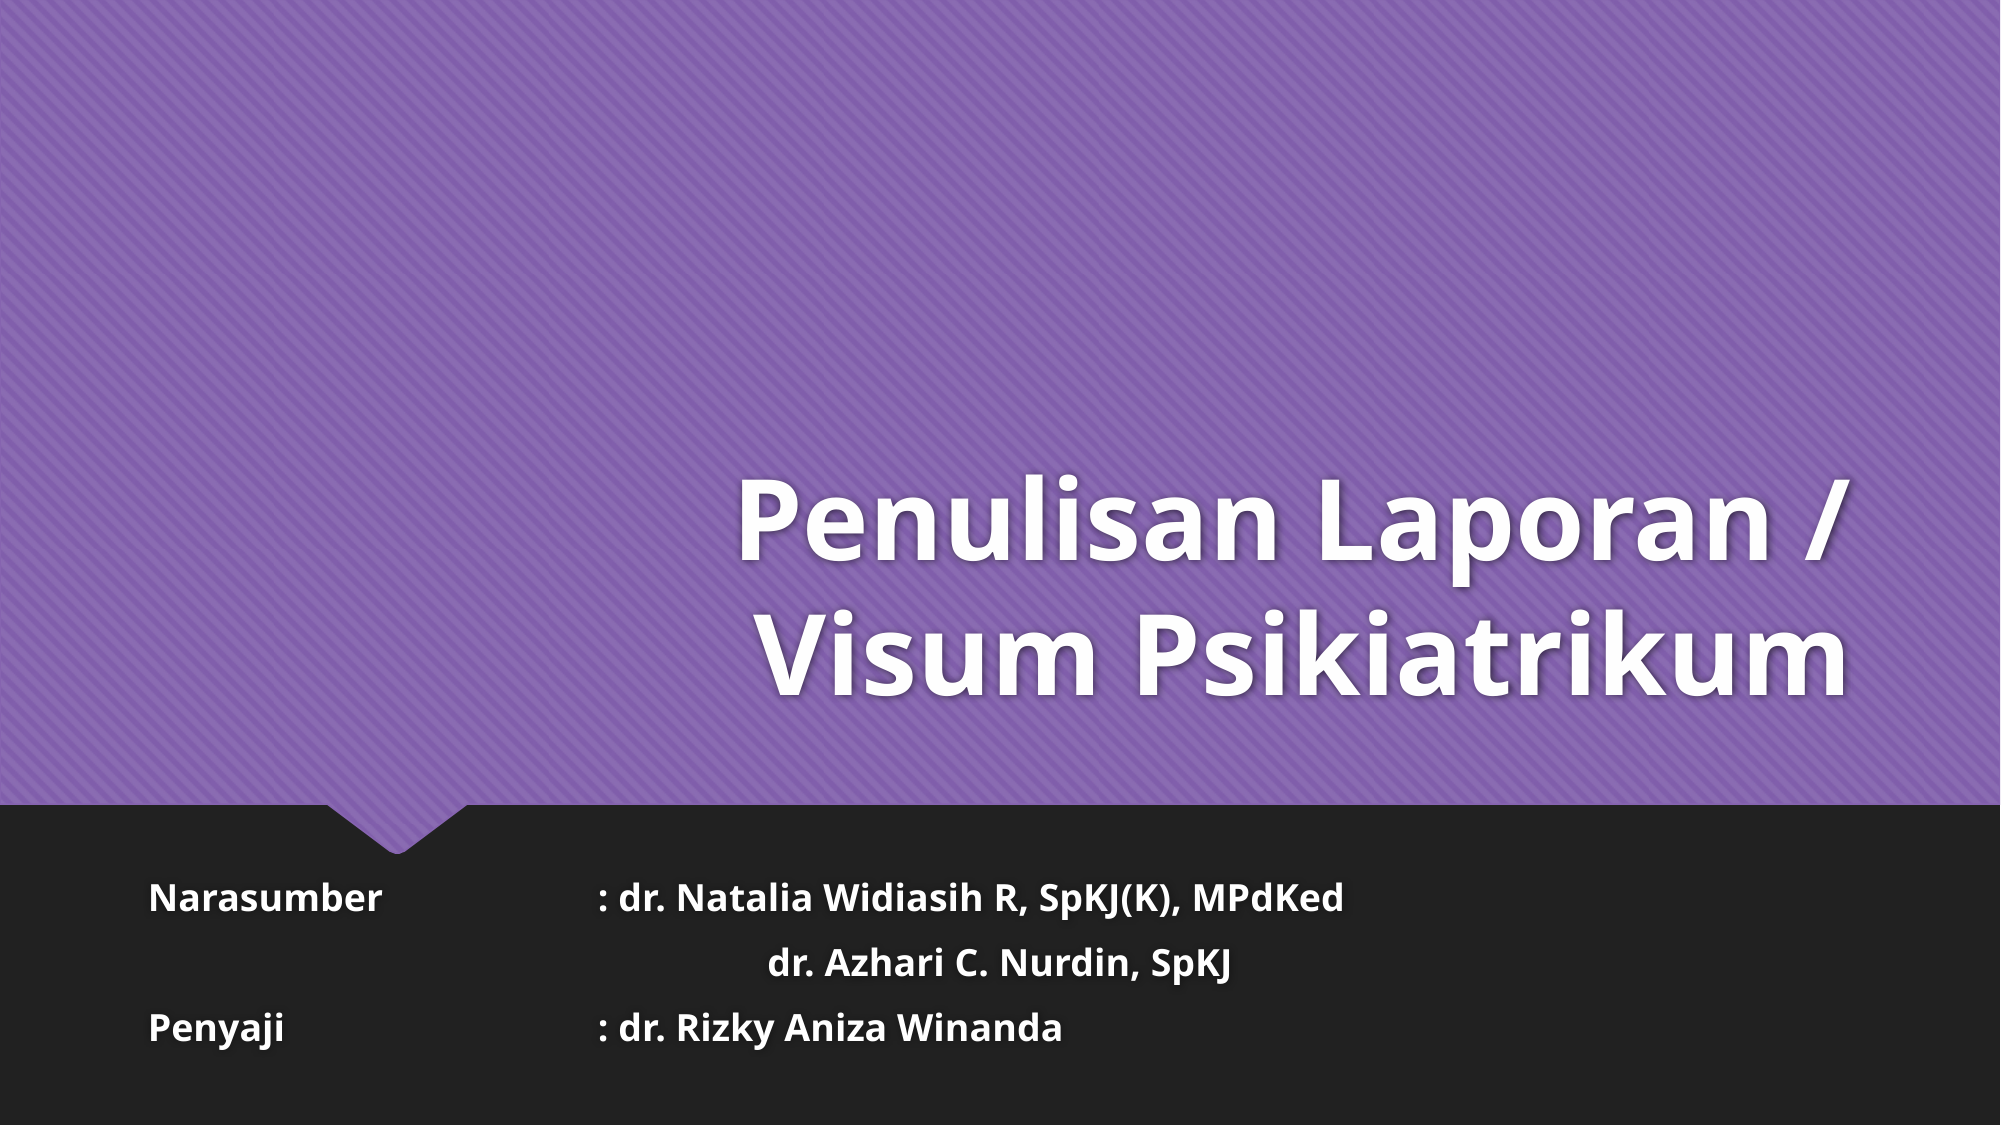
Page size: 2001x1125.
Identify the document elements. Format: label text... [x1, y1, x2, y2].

title Penulisan Laporan / Visum Psikiatrikum [132, 237, 1868, 726]
subtitle Narasumber : dr. Natalia Widiasih R, SpKJ(K), MPdKed dr. Azhari C. Nurdin, SpKJ Penyaji : dr. Rizky Aniza Winanda [132, 866, 1868, 1089]
